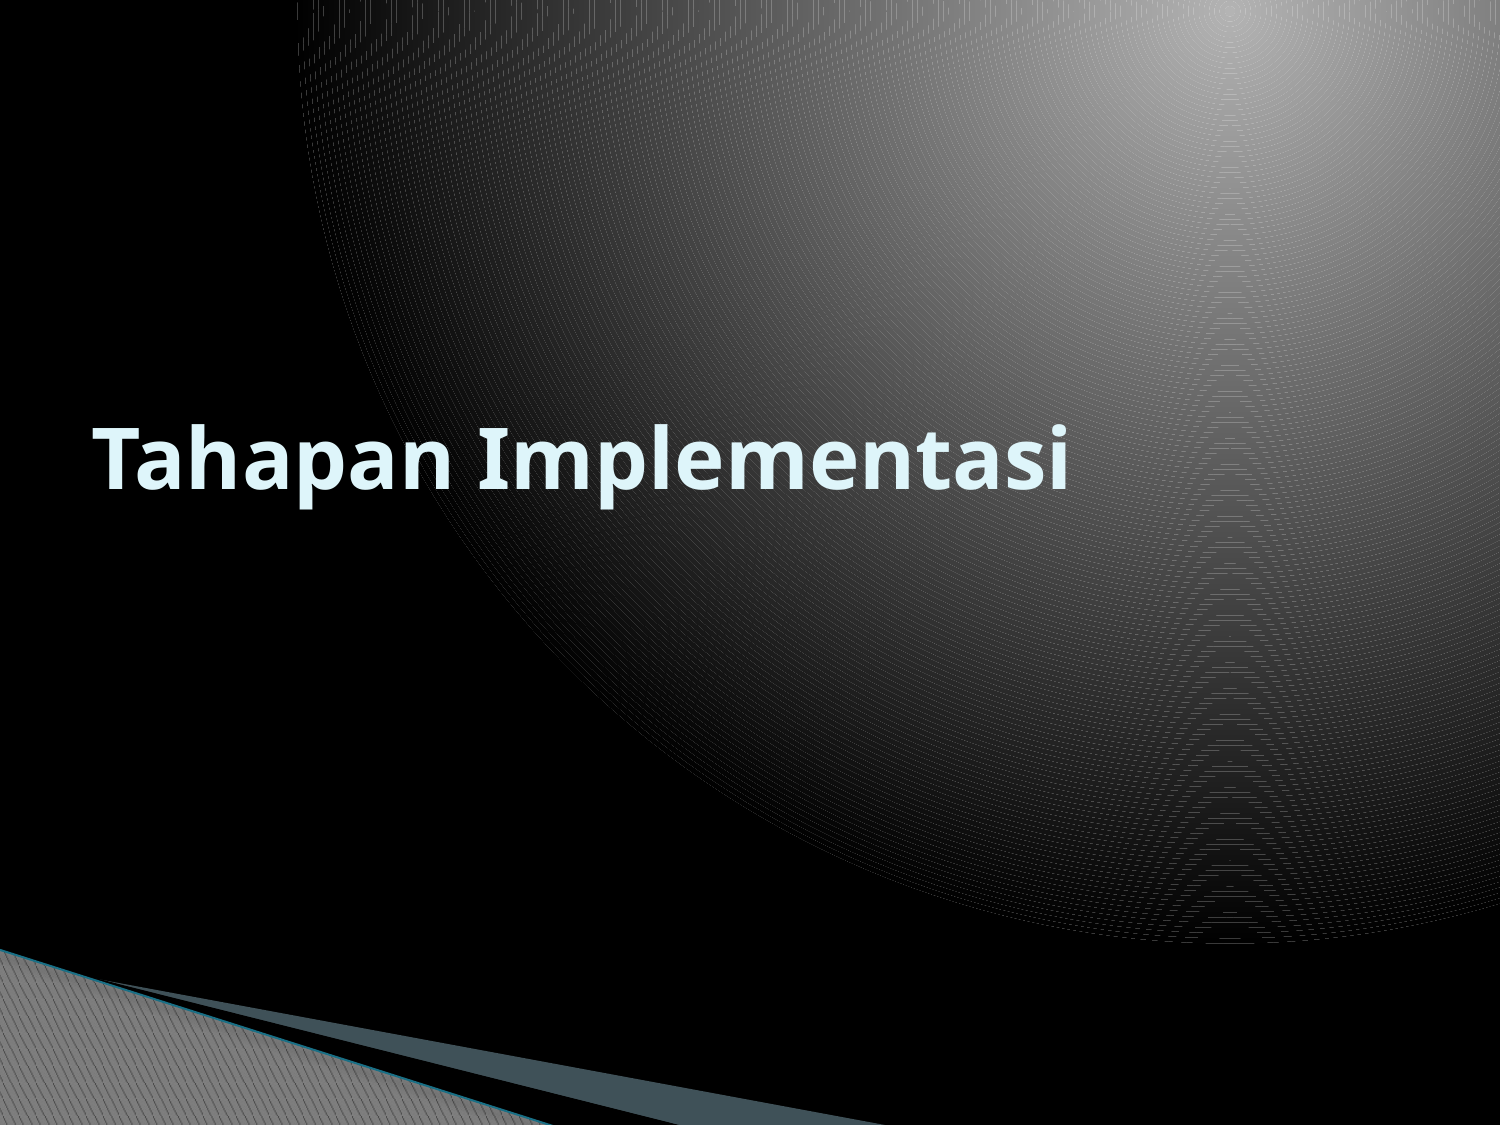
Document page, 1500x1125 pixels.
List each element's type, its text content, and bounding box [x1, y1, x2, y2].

picture [0, 952, 543, 1125]
title Tahapan Implementasi [76, 361, 1427, 550]
